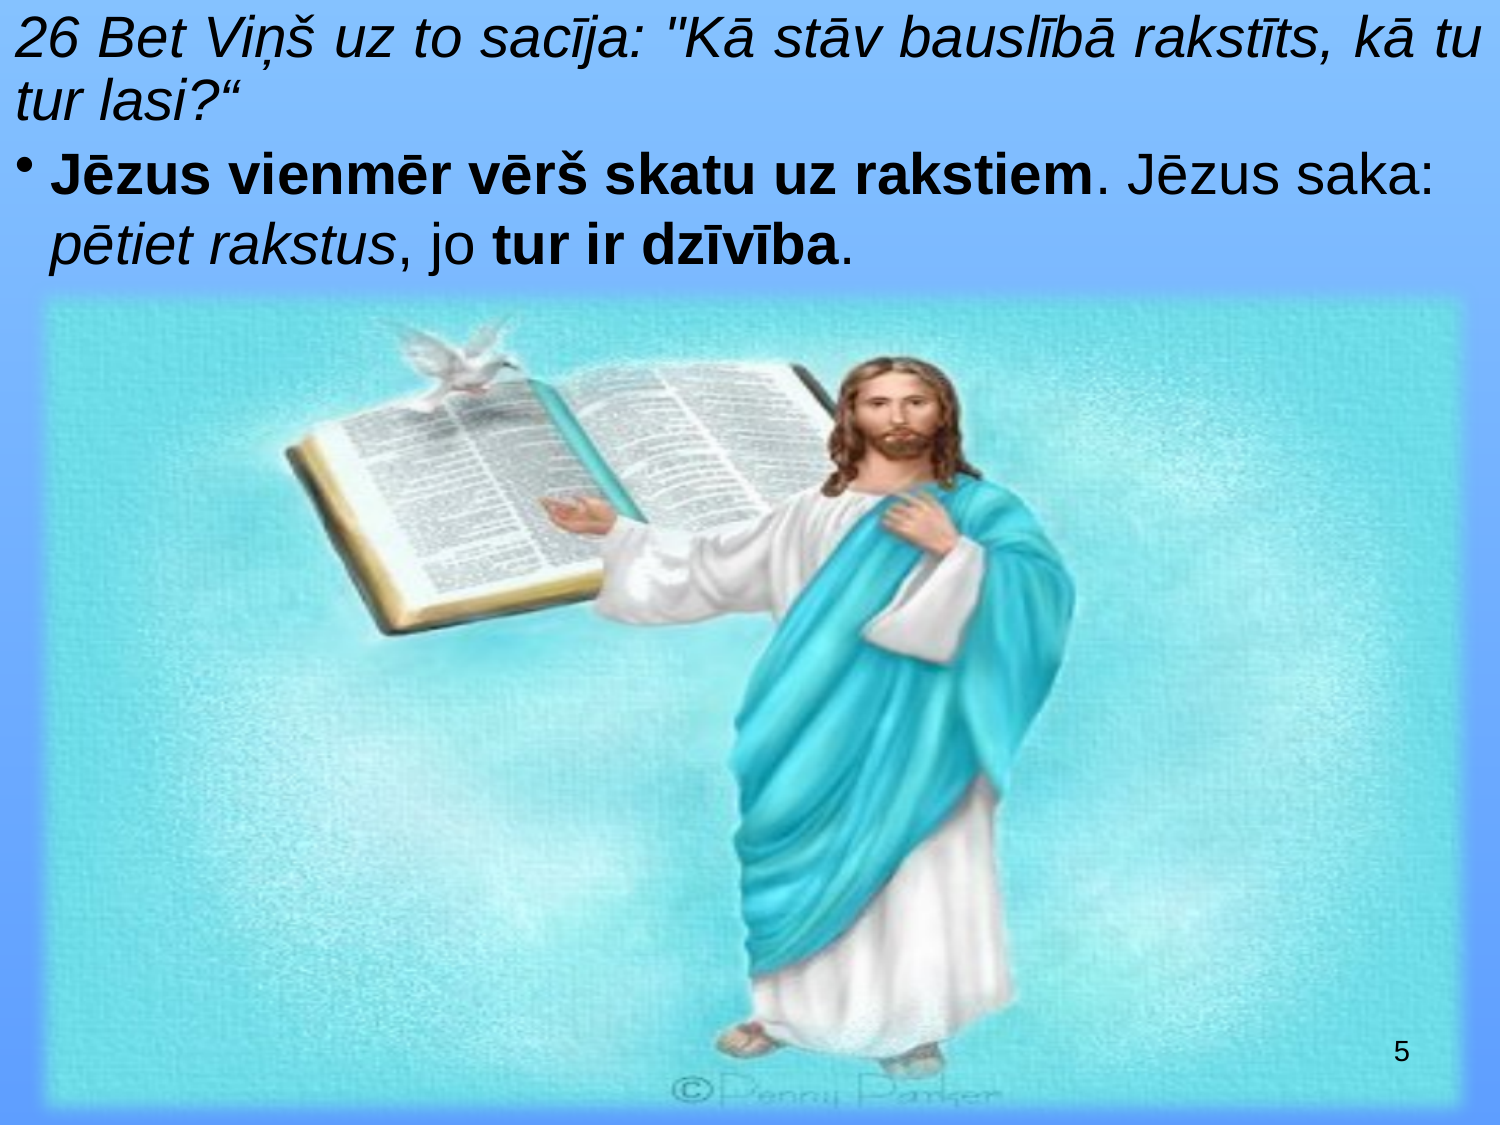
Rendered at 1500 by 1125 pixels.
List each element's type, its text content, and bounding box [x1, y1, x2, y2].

list 26 Bet Viņš uz to sacīja: "Kā stāv bauslībā rakstīts, kā tu tur lasi?“ [0, 0, 1500, 128]
text_box Jēzus vienmēr vērš skatu uz rakstiem. Jēzus saka: pētiet rakstus, jo tur ir dzīvība. [0, 128, 1500, 284]
picture [28, 280, 1479, 1125]
